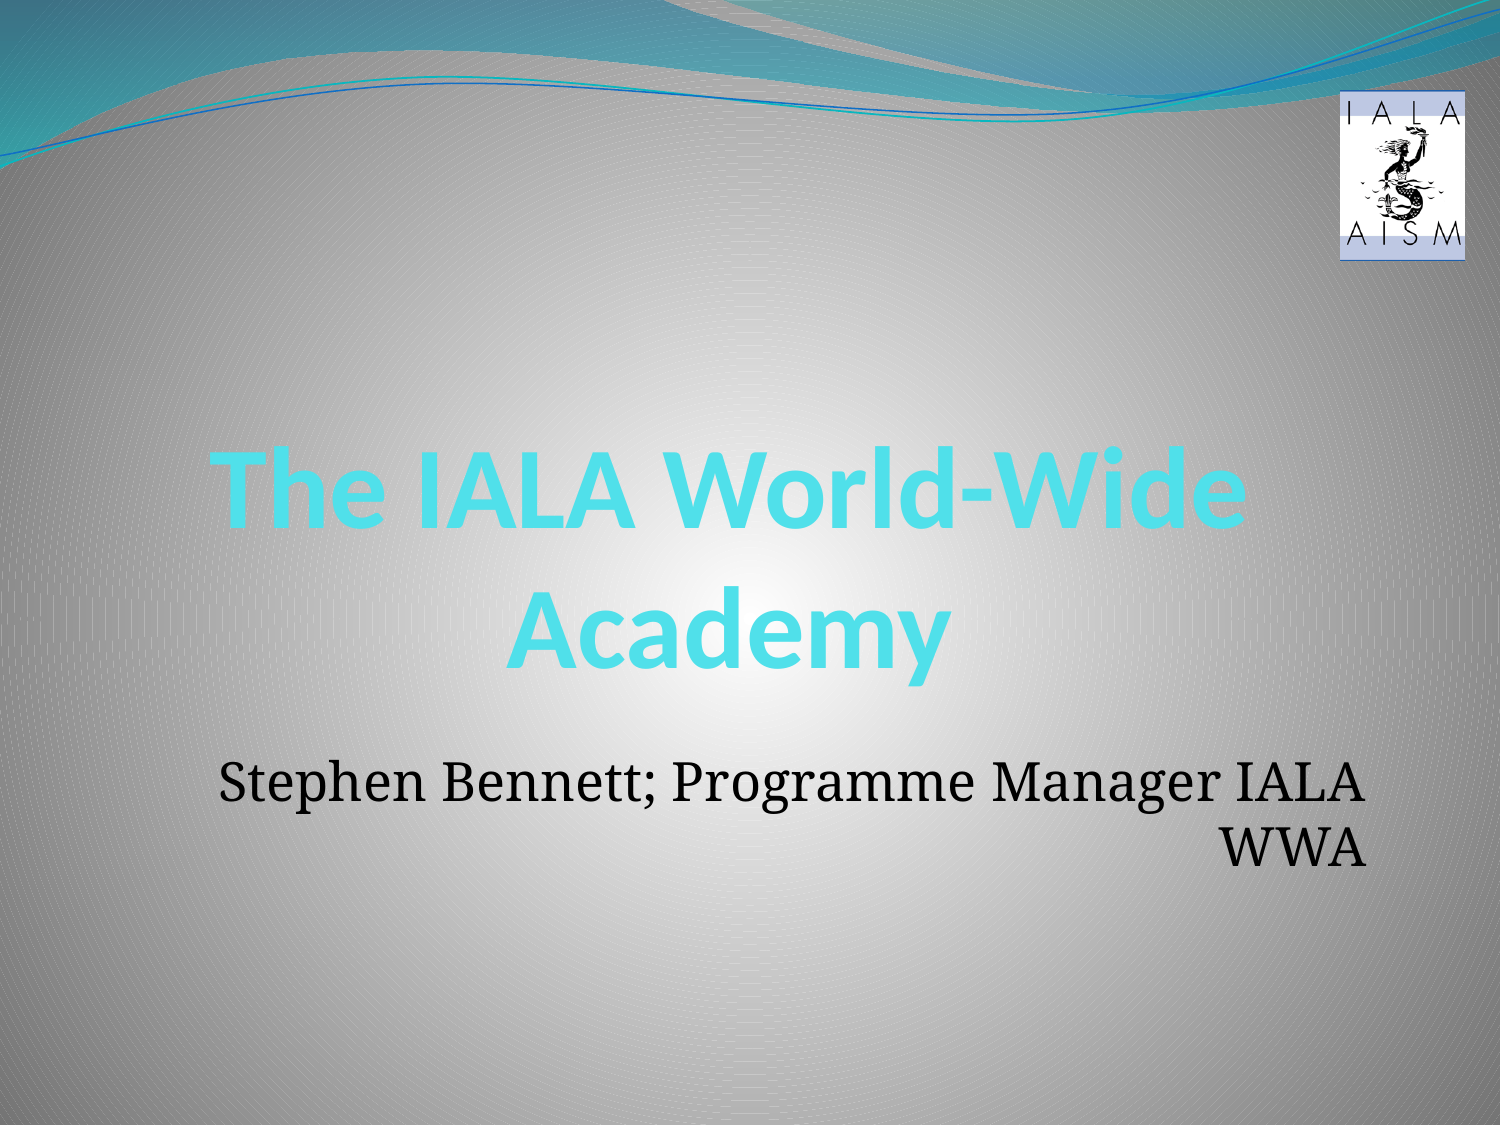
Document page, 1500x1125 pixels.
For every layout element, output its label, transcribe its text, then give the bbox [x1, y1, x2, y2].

title The IALA World-Wide Academy [87, 224, 1376, 693]
picture [1340, 90, 1465, 261]
subtitle Stephen Bennett; Programme Manager IALA WWA [88, 739, 1377, 933]
